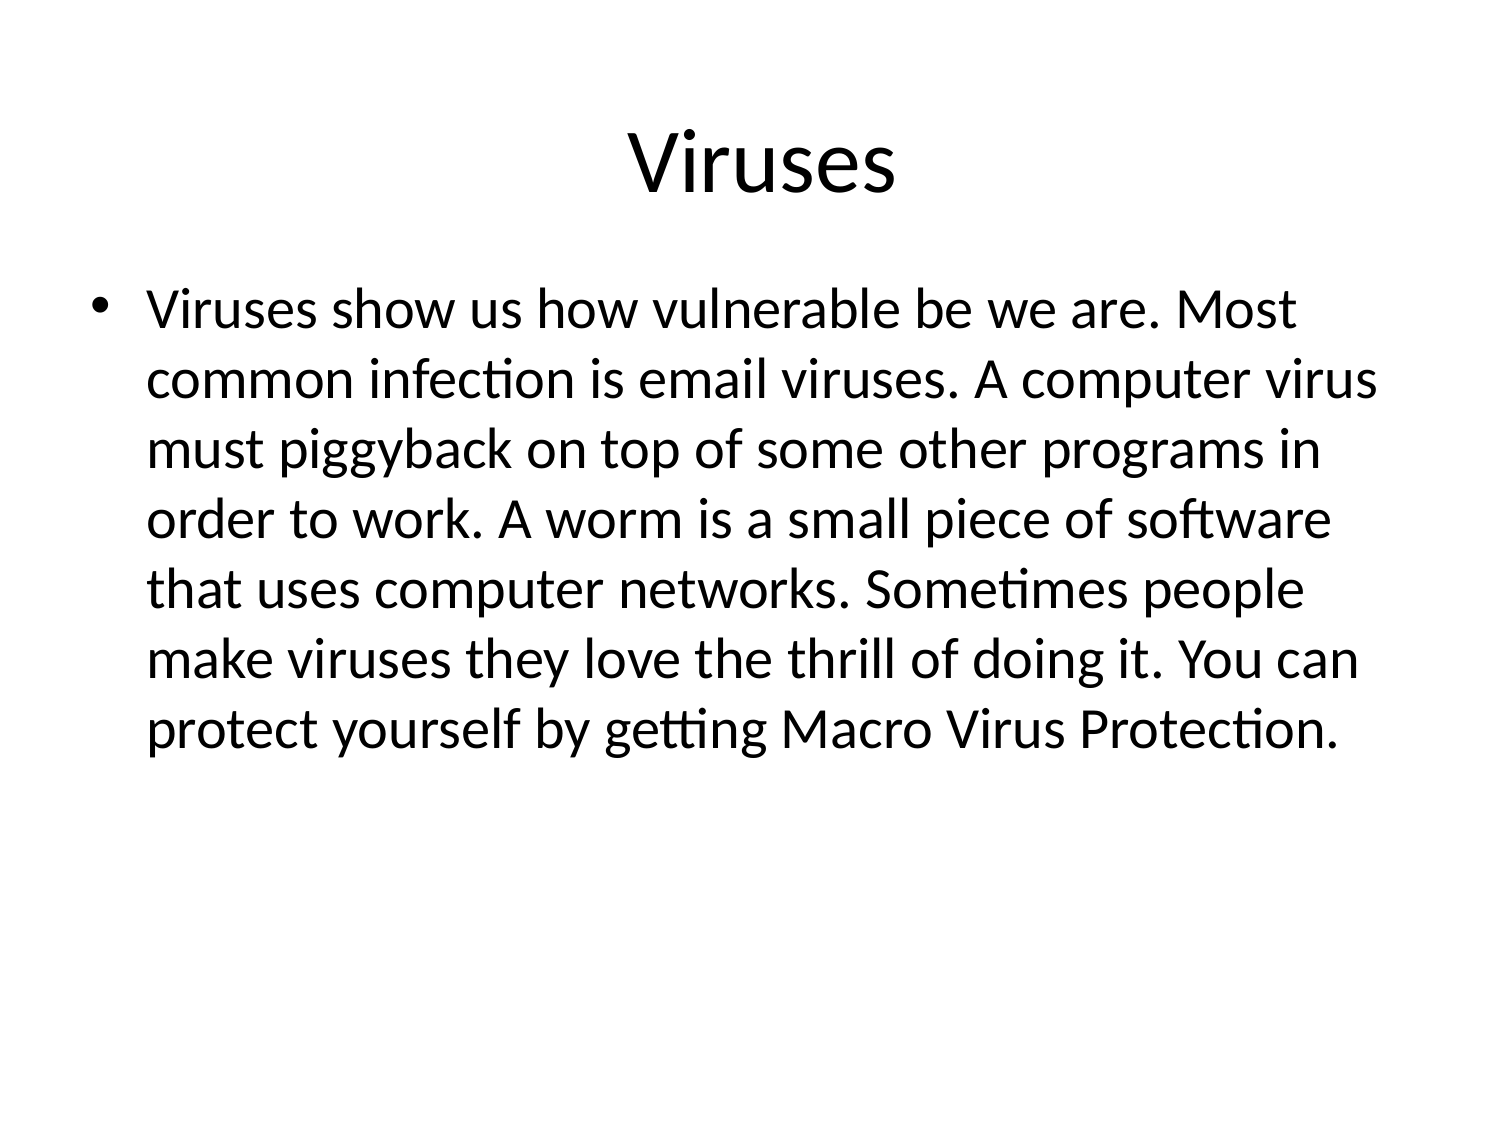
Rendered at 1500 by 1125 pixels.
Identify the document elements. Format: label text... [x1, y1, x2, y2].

list Viruses show us how vulnerable be we are. Most common infection is email viruses. A computer virus must piggyback on top of some other programs in order to work. A worm is a small piece of software that uses computer networks. Sometimes people make viruses they love the thrill of doing it. You can protect yourself by getting Macro Virus Protection. [75, 262, 1425, 1005]
title Viruses [87, 62, 1438, 250]
